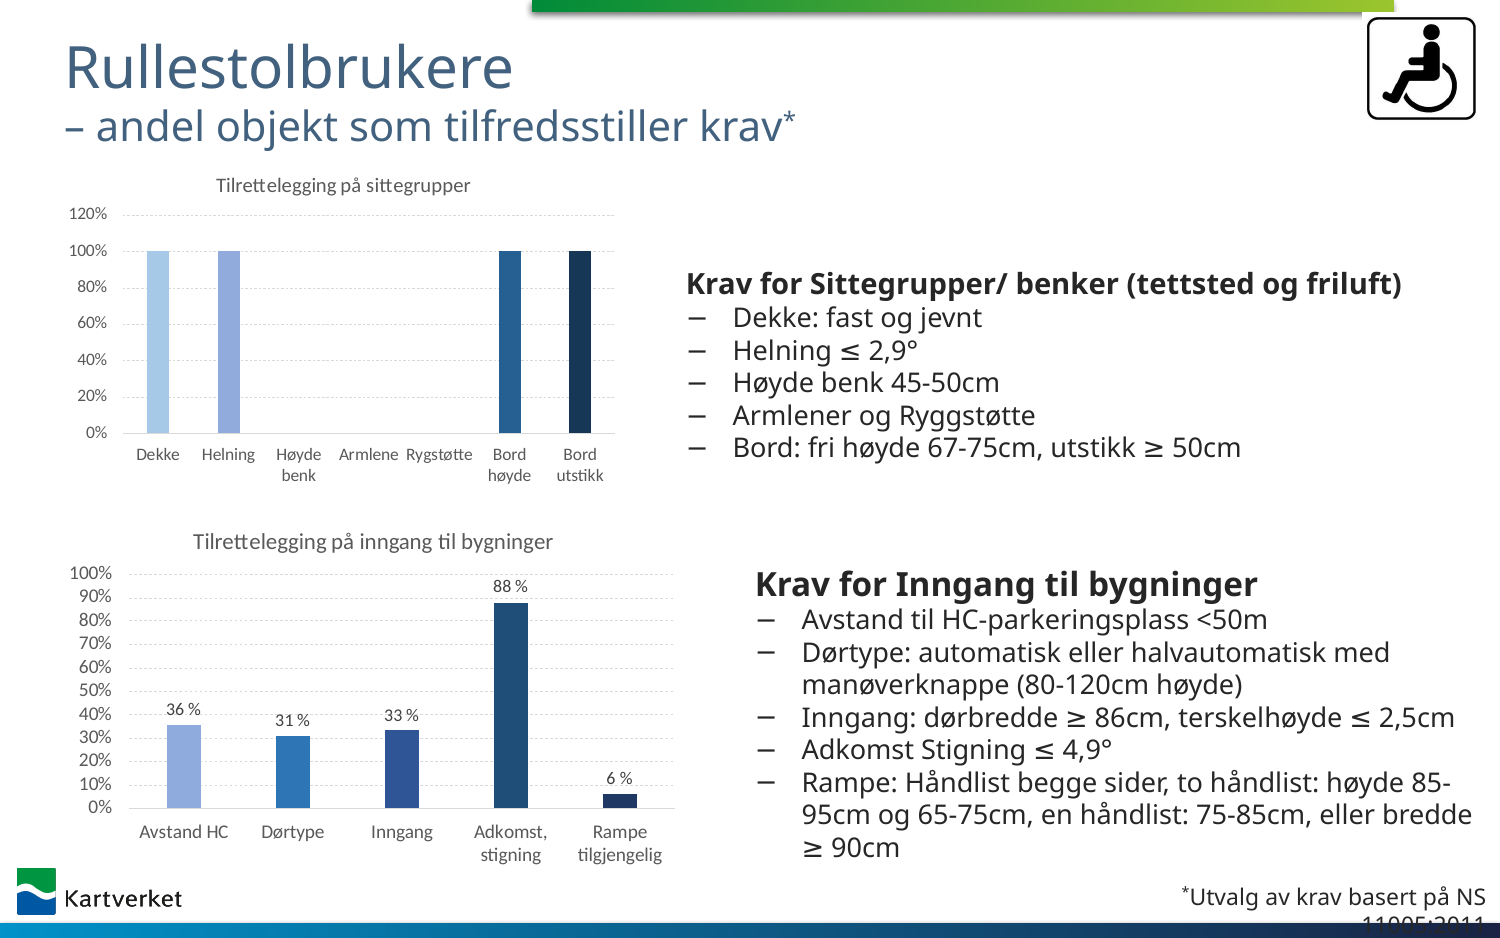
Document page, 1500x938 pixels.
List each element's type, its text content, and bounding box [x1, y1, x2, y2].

text_box *Utvalg av krav basert på NS 11005:2011 [1068, 873, 1500, 938]
text_box Krav for Sittegrupper/ benker (tettsted og friluft) Dekke: fast og jevnt Helning ≤ 2,9° Høyde benk 45-50cm Armlener og Ryggstøtte Bord: fri høyde 67-75cm, utstikk ≥ 50cm [670, 258, 1418, 471]
picture [62, 520, 685, 874]
picture [62, 166, 625, 492]
text_box Krav for Inngang til bygninger Avstand til HC-parkeringsplass <50m Dørtype: automatisk eller halvautomatisk med manøverknappe (80-120cm høyde) Inngang: dørbredde ≥ 86cm, terskelhøyde ≤ 2,5cm Adkomst Stigning ≤ 4,9° Rampe: Håndlist begge sider, to håndlist: høyde 85-95cm og 65-75cm, en håndlist: 75-85cm, eller bredde ≥ 90cm [740, 555, 1491, 870]
picture [1362, 12, 1481, 126]
text_box Rullestolbrukere – andel objekt som tilfredsstiller krav* [49, 25, 1431, 158]
